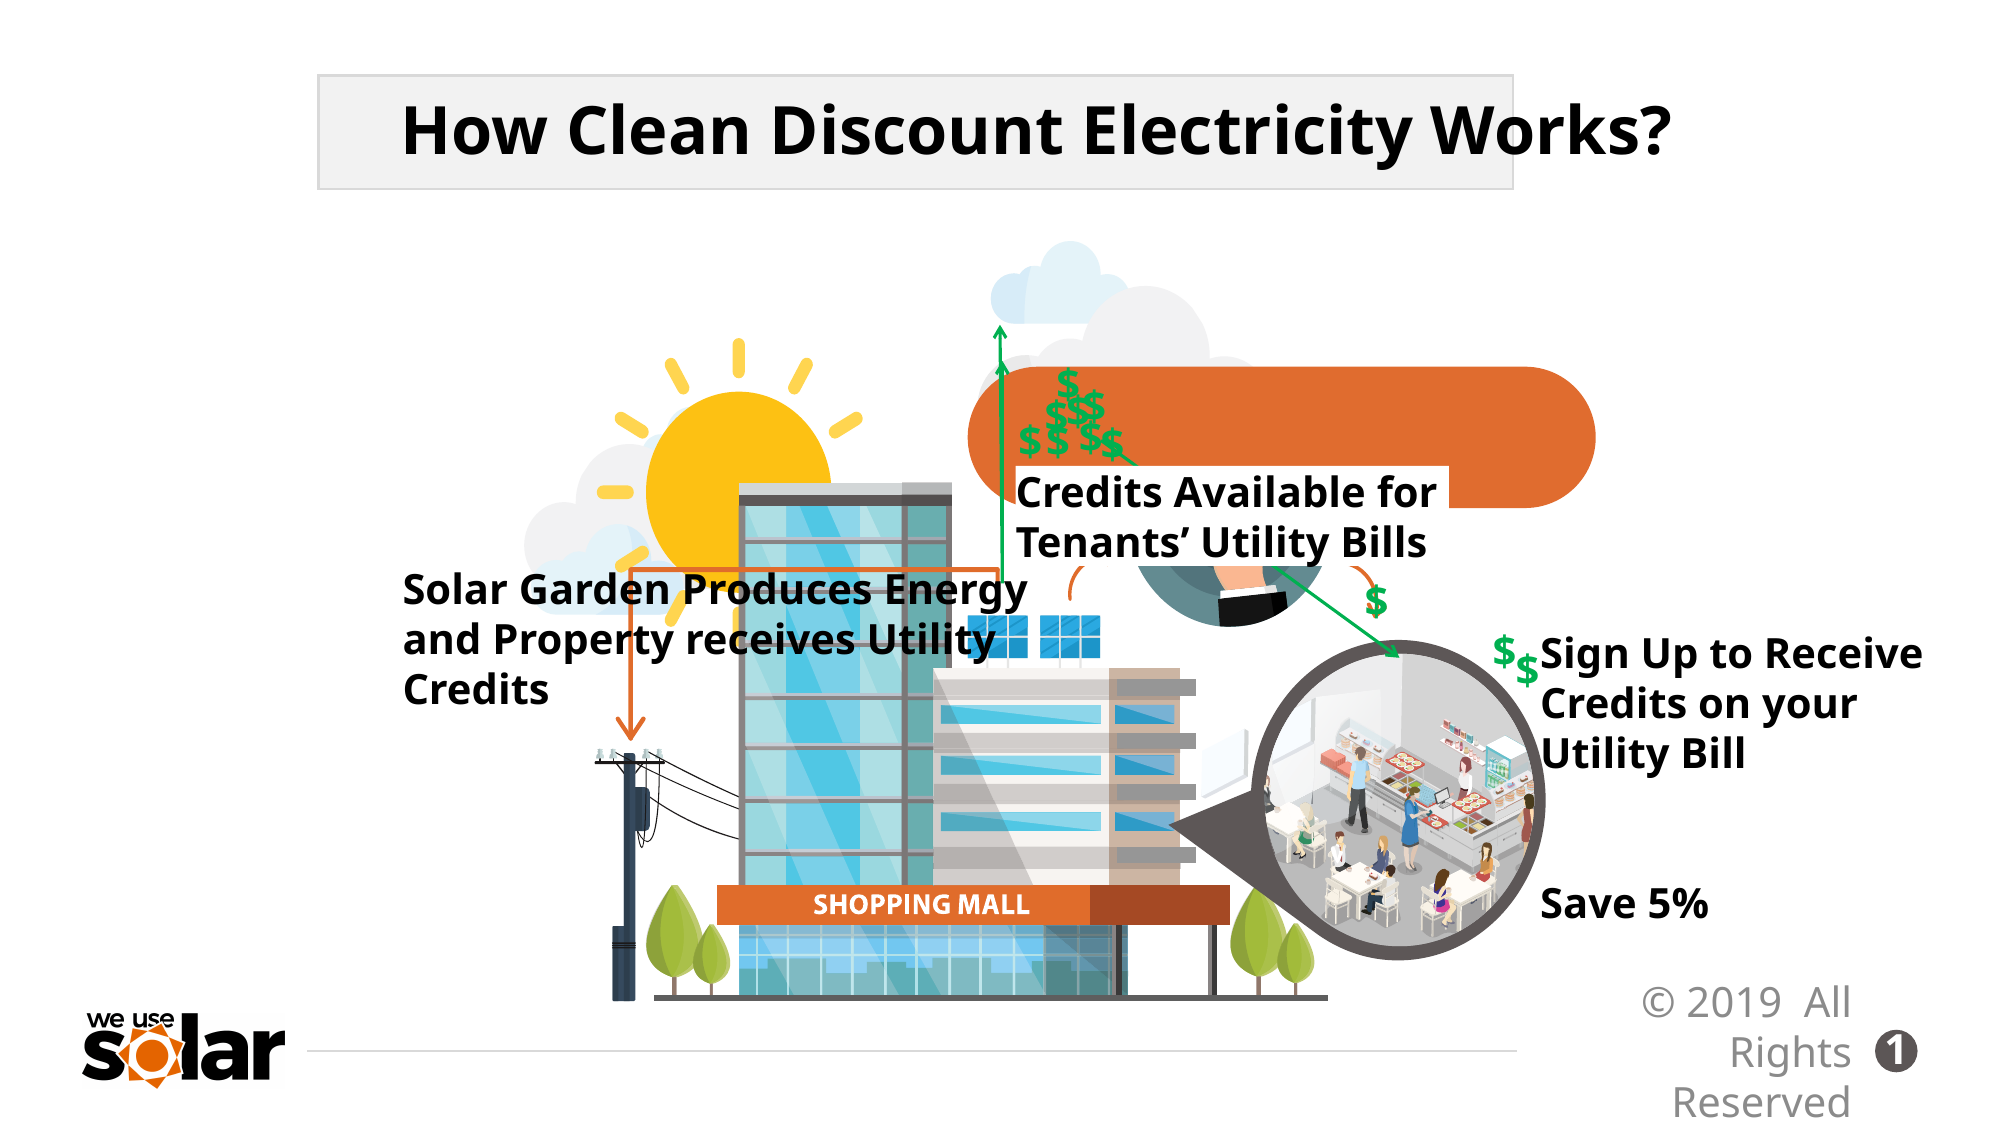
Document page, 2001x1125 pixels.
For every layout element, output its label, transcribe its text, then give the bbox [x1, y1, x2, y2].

text_box Solar Garden Produces Energy and Property receives Utility Credits [402, 562, 523, 713]
text_box Sign Up to Receive Credits on your Utility Bill Save 5% [1615, 626, 1958, 927]
slide_number 1 [1875, 1029, 1918, 1073]
text_box [317, 74, 1514, 190]
footer © 2019 All Rights Reserved [1540, 1000, 1853, 1102]
text_box $ [1615, 616, 1714, 682]
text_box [523, 241, 1615, 1002]
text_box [999, 324, 1003, 584]
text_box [1100, 440, 1400, 658]
title How Clean Discount Electricity Works? [400, 97, 2000, 170]
picture [82, 1013, 285, 1089]
